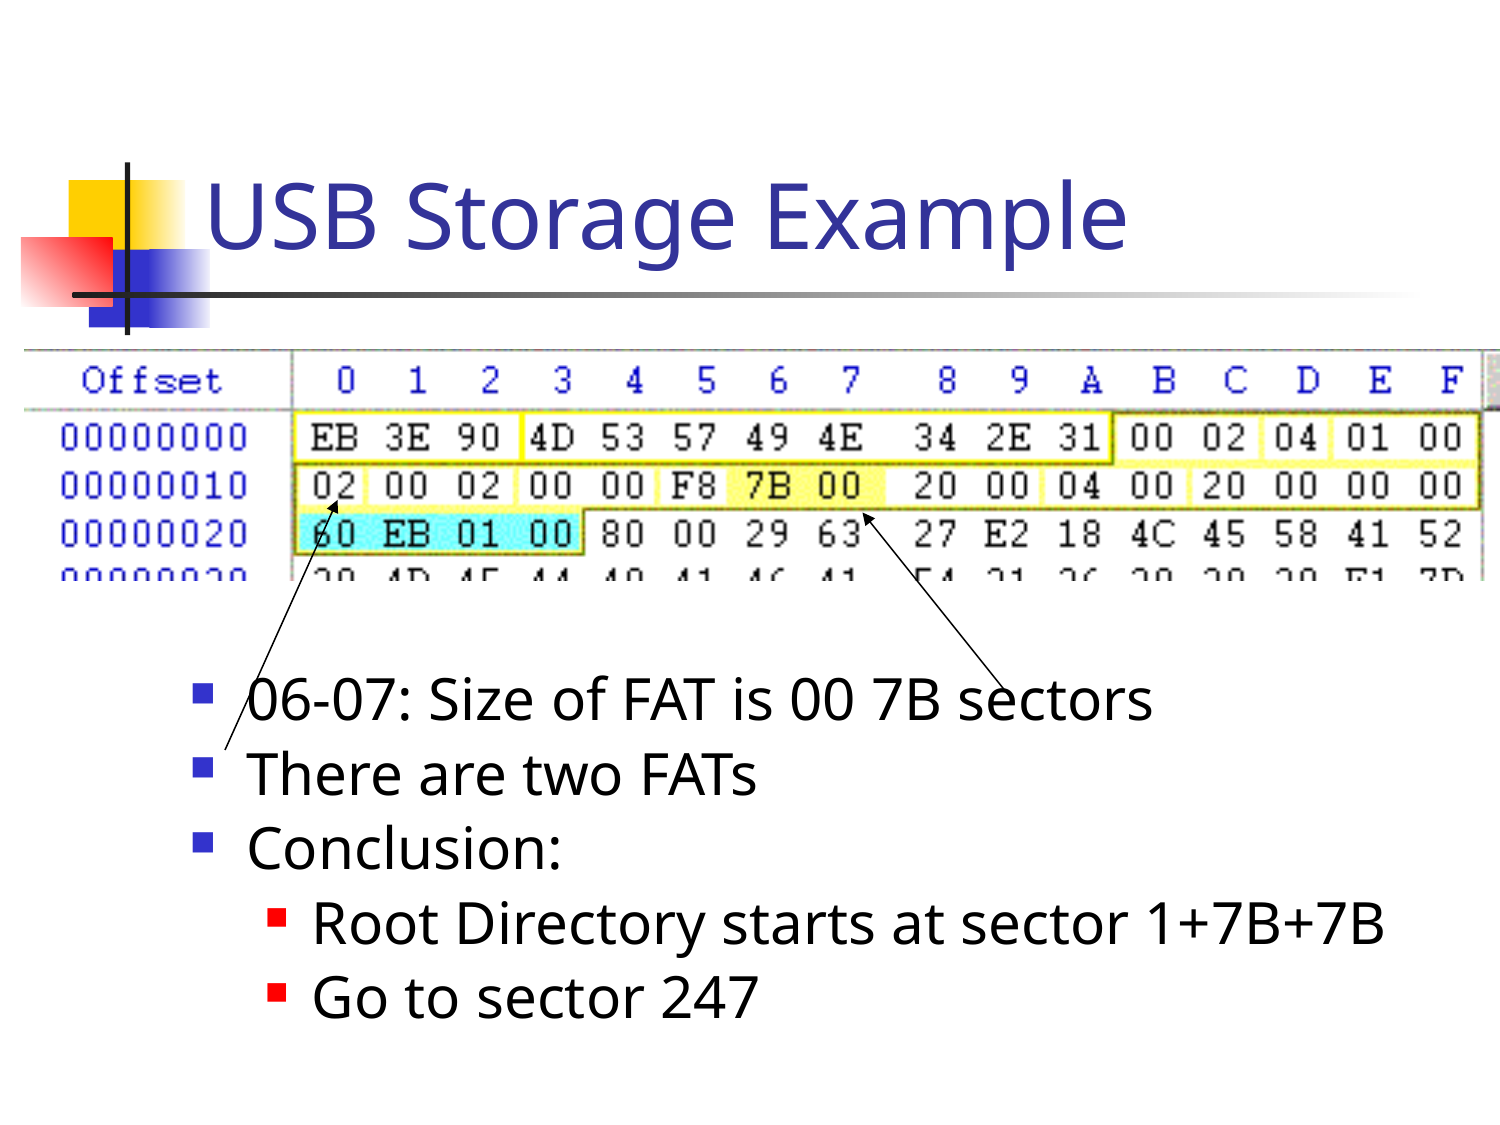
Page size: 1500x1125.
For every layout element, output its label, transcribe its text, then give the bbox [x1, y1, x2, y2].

list 06-07: Size of FAT is 00 7B sectors There are two FATs Conclusion: Root Directory starts at sector 1+7B+7B Go to sector 247 [174, 662, 1444, 1076]
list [24, 349, 1500, 582]
title USB Storage Example [188, 34, 1468, 276]
